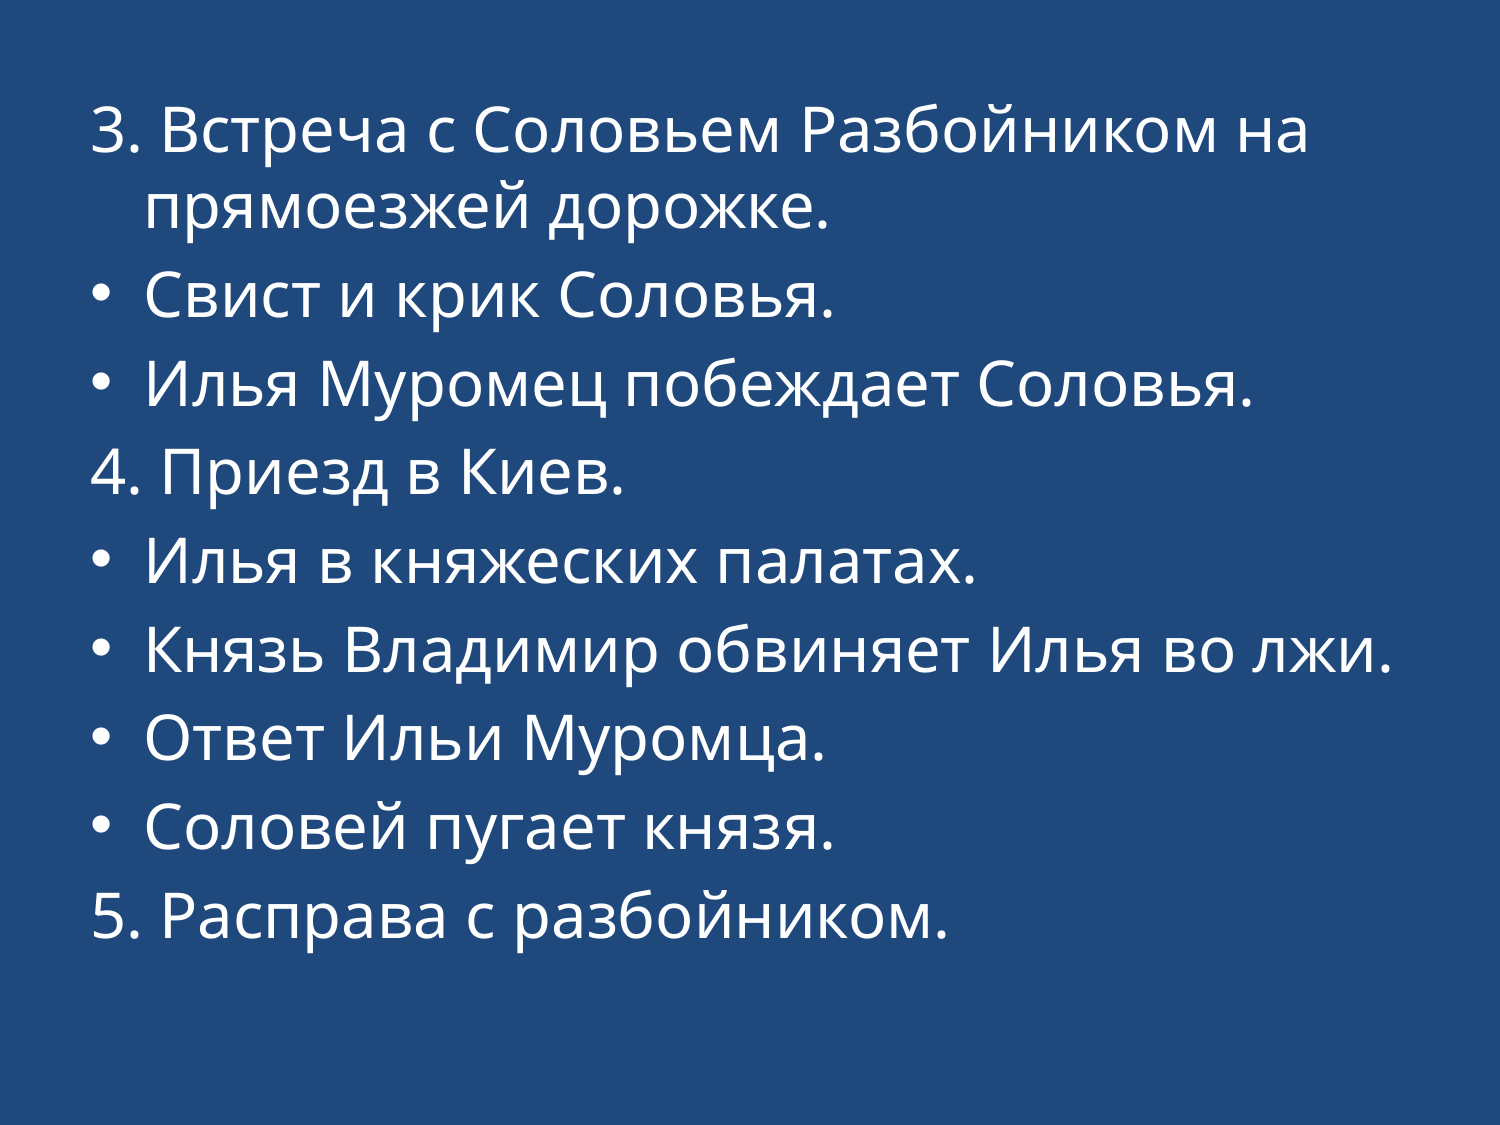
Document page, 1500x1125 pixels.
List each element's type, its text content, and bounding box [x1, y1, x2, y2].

list 3. Встреча с Соловьем Разбойником на прямоезжей дорожке. Свист и крик Соловья. Илья Муромец побеждает Соловья. 4. Приезд в Киев. Илья в княжеских палатах. Князь Владимир обвиняет Илья во лжи. Ответ Ильи Муромца. Соловей пугает князя. 5. Расправа с разбойником. [75, 82, 1425, 1005]
